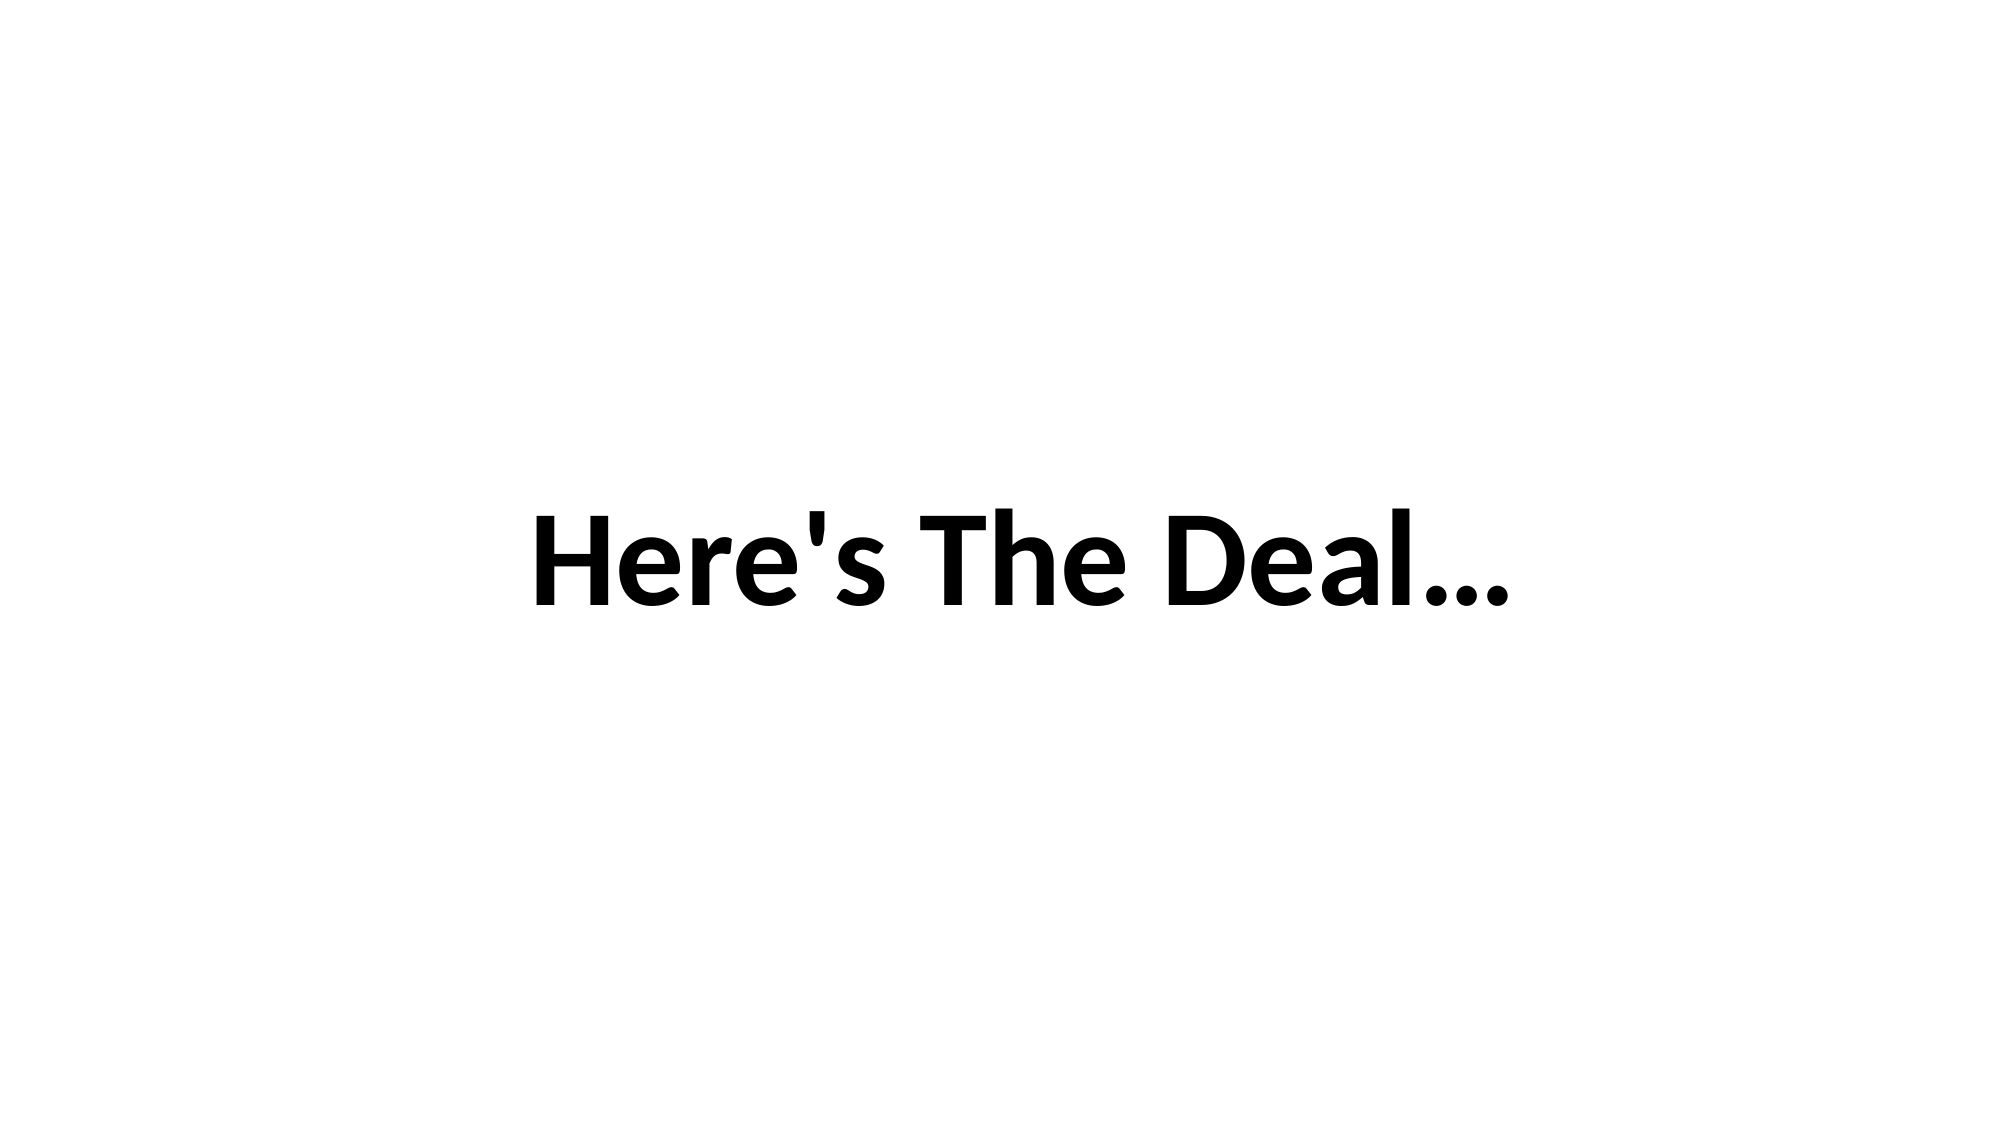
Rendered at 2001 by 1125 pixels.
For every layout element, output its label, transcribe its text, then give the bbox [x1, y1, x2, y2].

list Here's The Deal… [160, 479, 1886, 1017]
